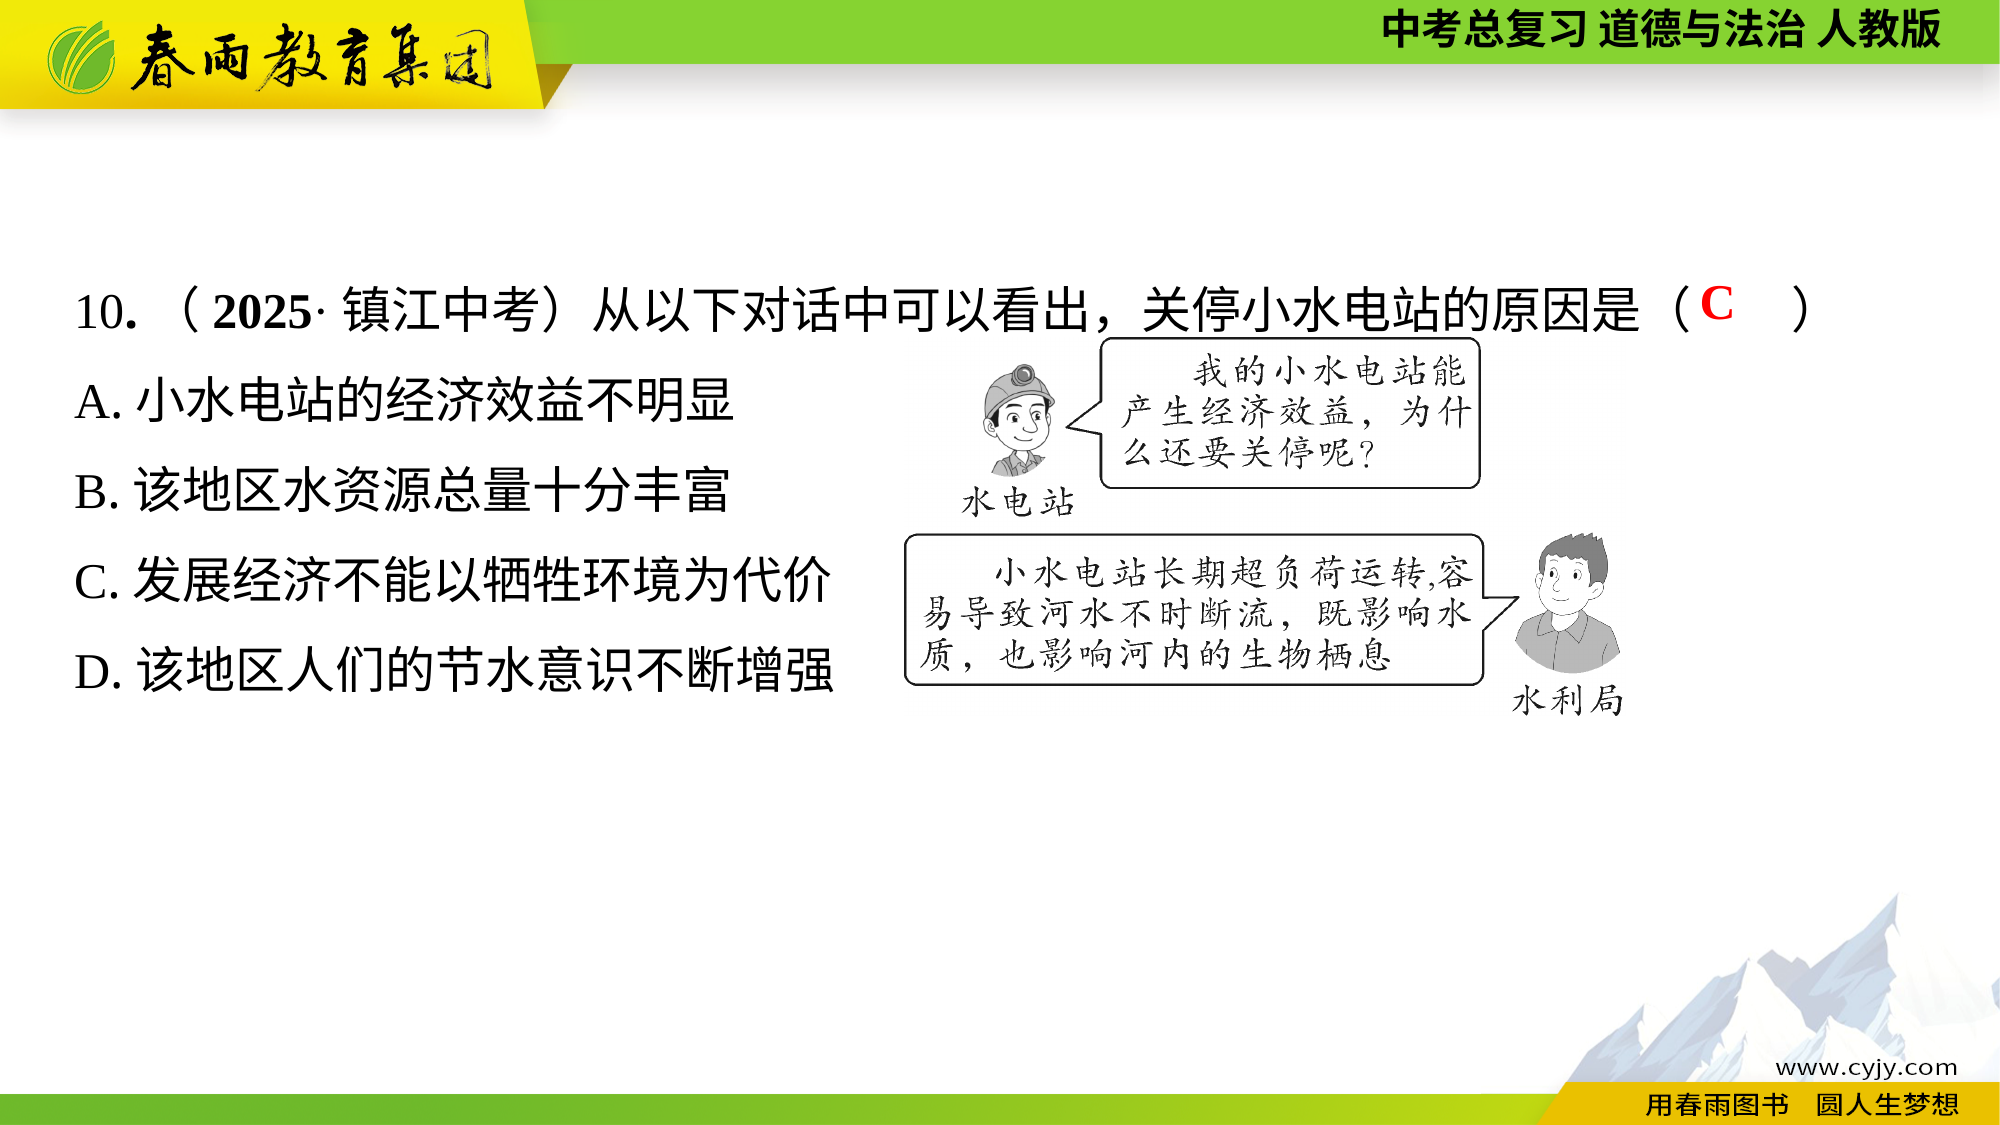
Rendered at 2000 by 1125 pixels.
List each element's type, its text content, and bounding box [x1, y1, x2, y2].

picture [0, 0, 2000, 1125]
list 10.（2025·镇江中考）从以下对话中可以看出，关停小水电站的原因是（ ） A.小水电站的经济效益不明显 B.该地区水资源总量十分丰富 C.发展经济不能以牺牲环境为代价 D.该地区人们的节水意识不断增强 [59, 240, 1944, 699]
text_box C [1684, 261, 1751, 337]
